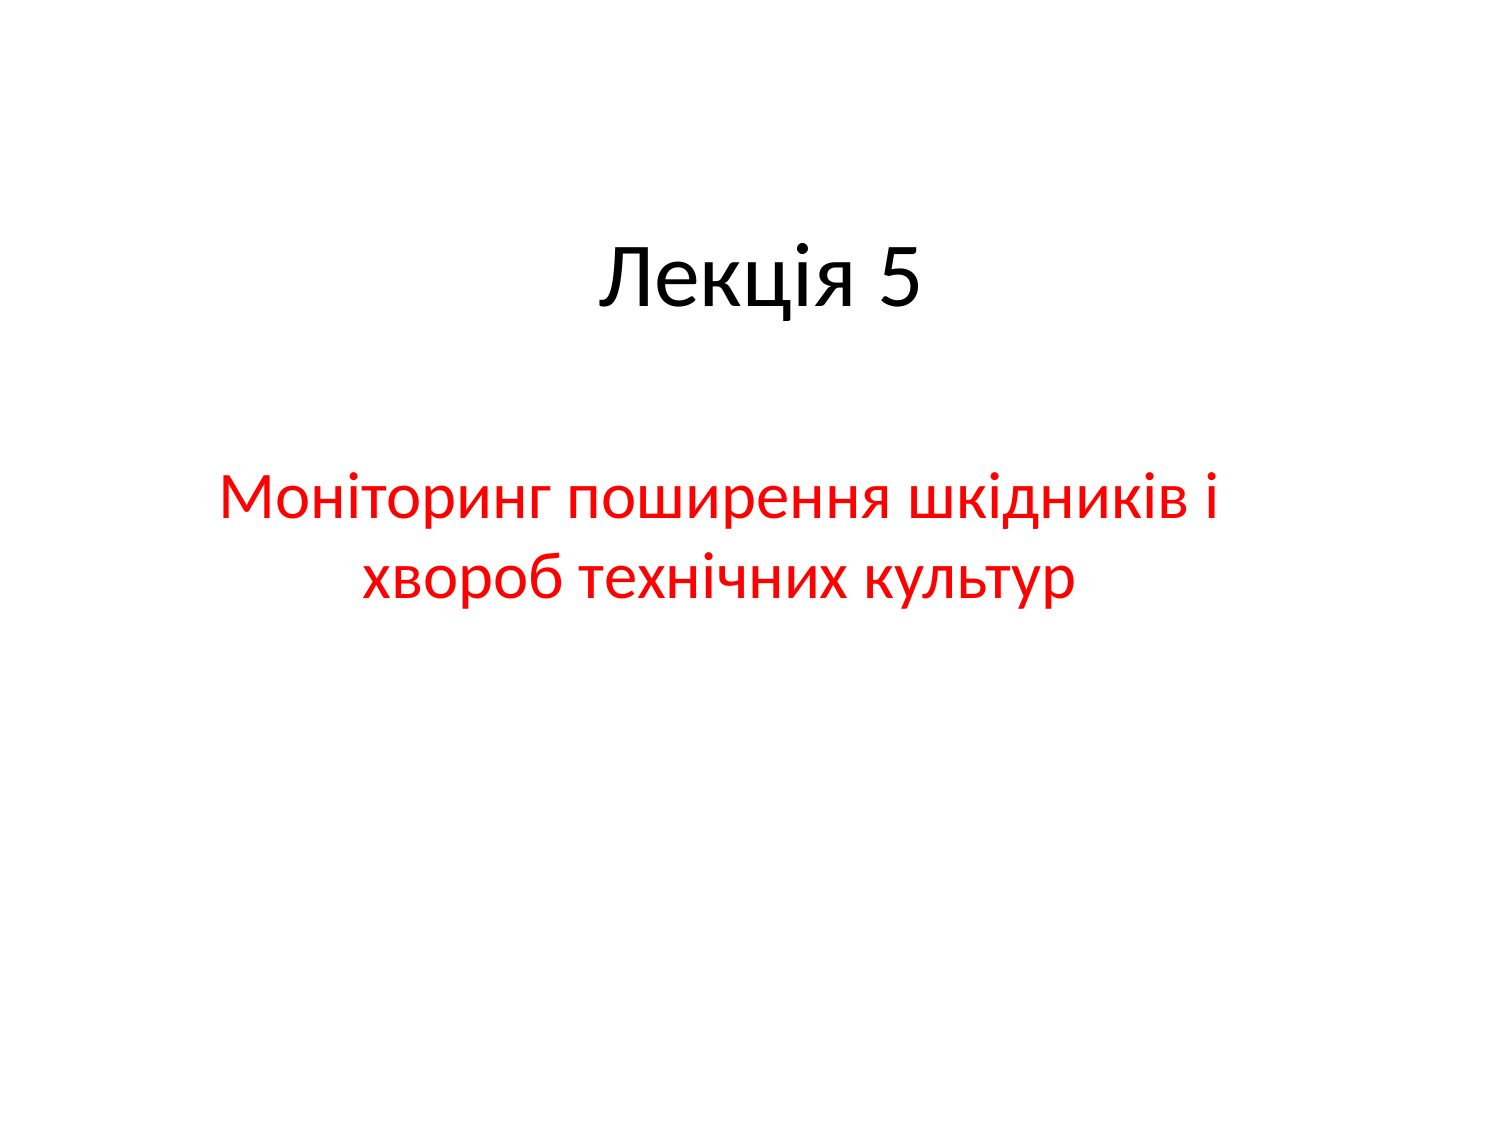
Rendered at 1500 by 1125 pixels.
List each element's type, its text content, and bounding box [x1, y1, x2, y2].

subtitle Моніторинг поширення шкідників і хвороб технічних культур [194, 444, 1245, 732]
title Лекція 5 [123, 149, 1399, 391]
